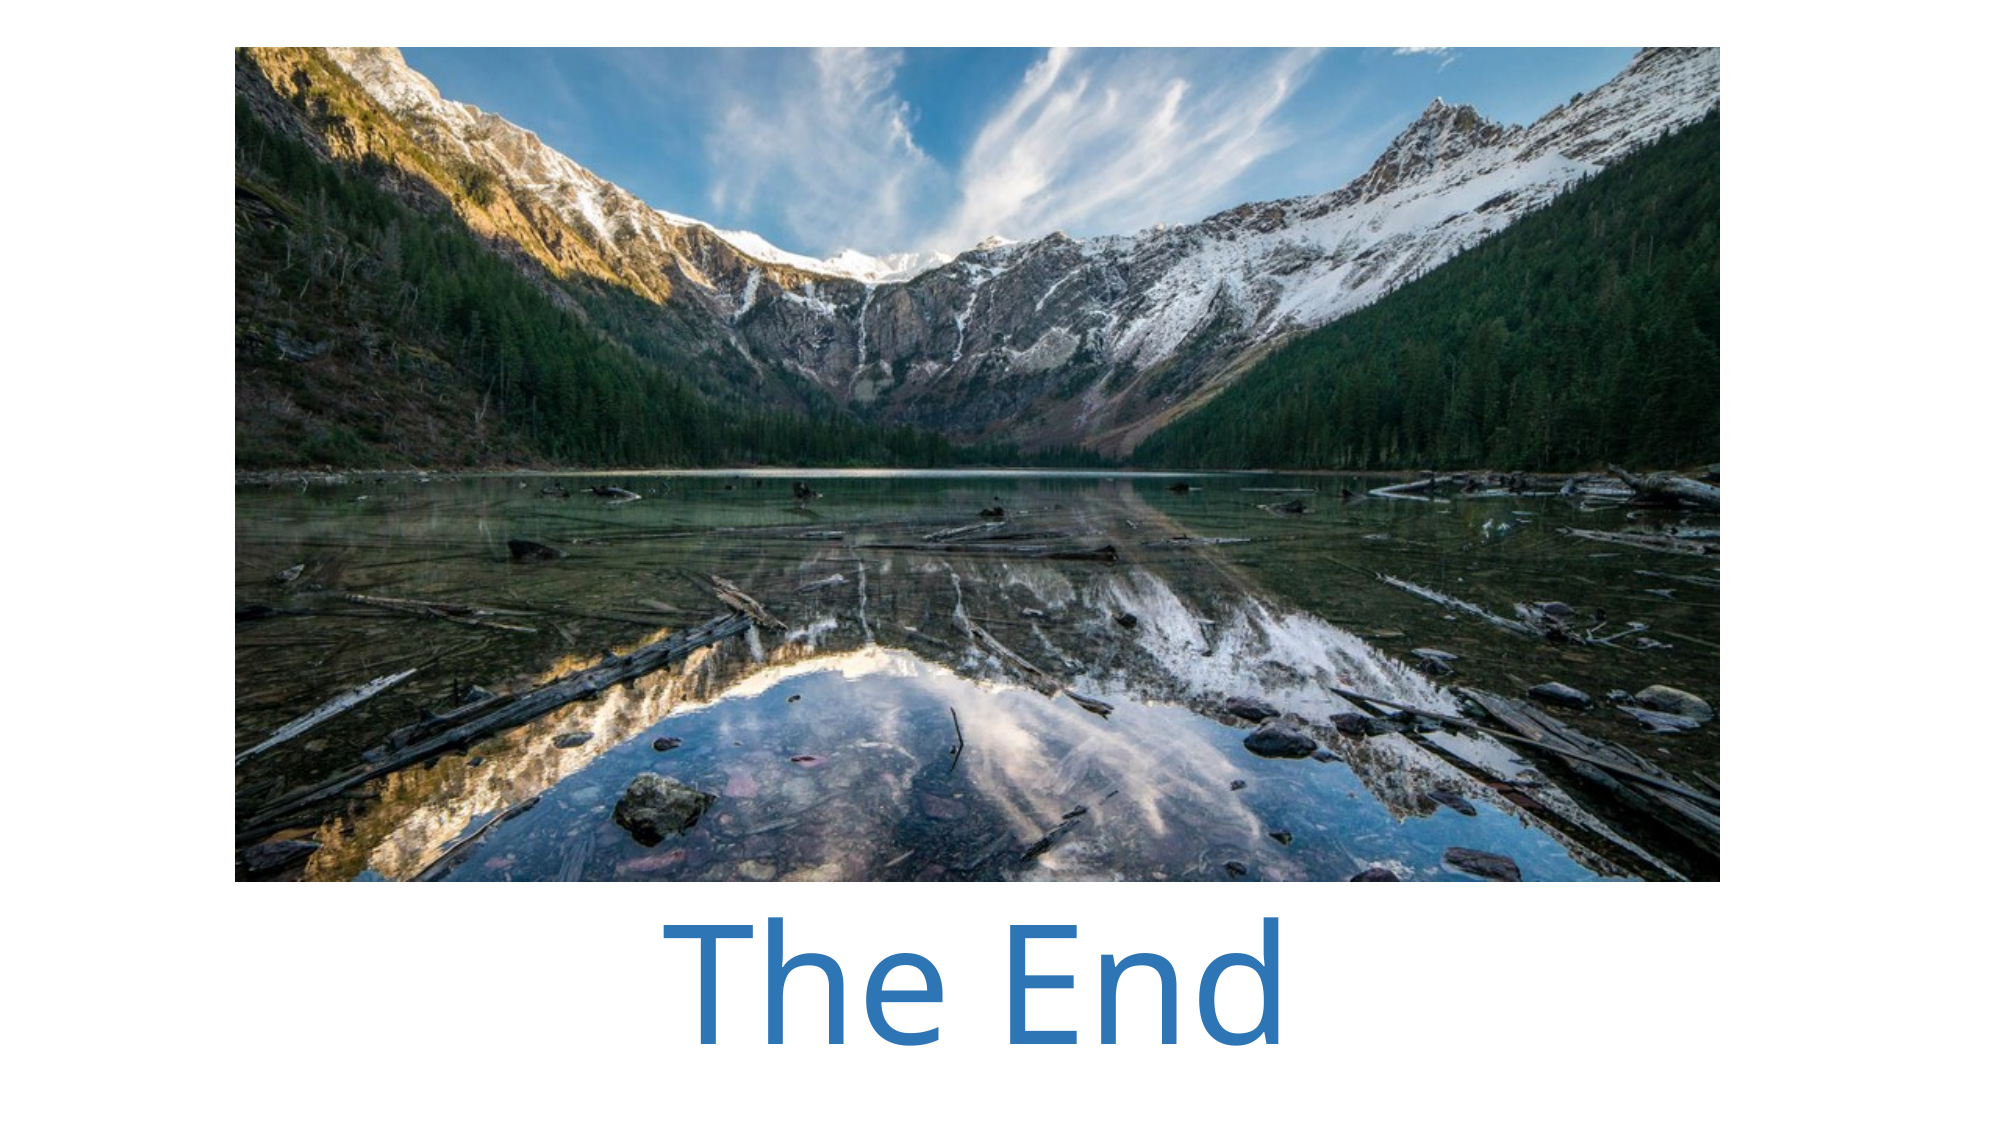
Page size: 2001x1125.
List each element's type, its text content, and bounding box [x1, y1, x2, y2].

title The End [115, 882, 1841, 1100]
picture [235, 47, 1720, 883]
